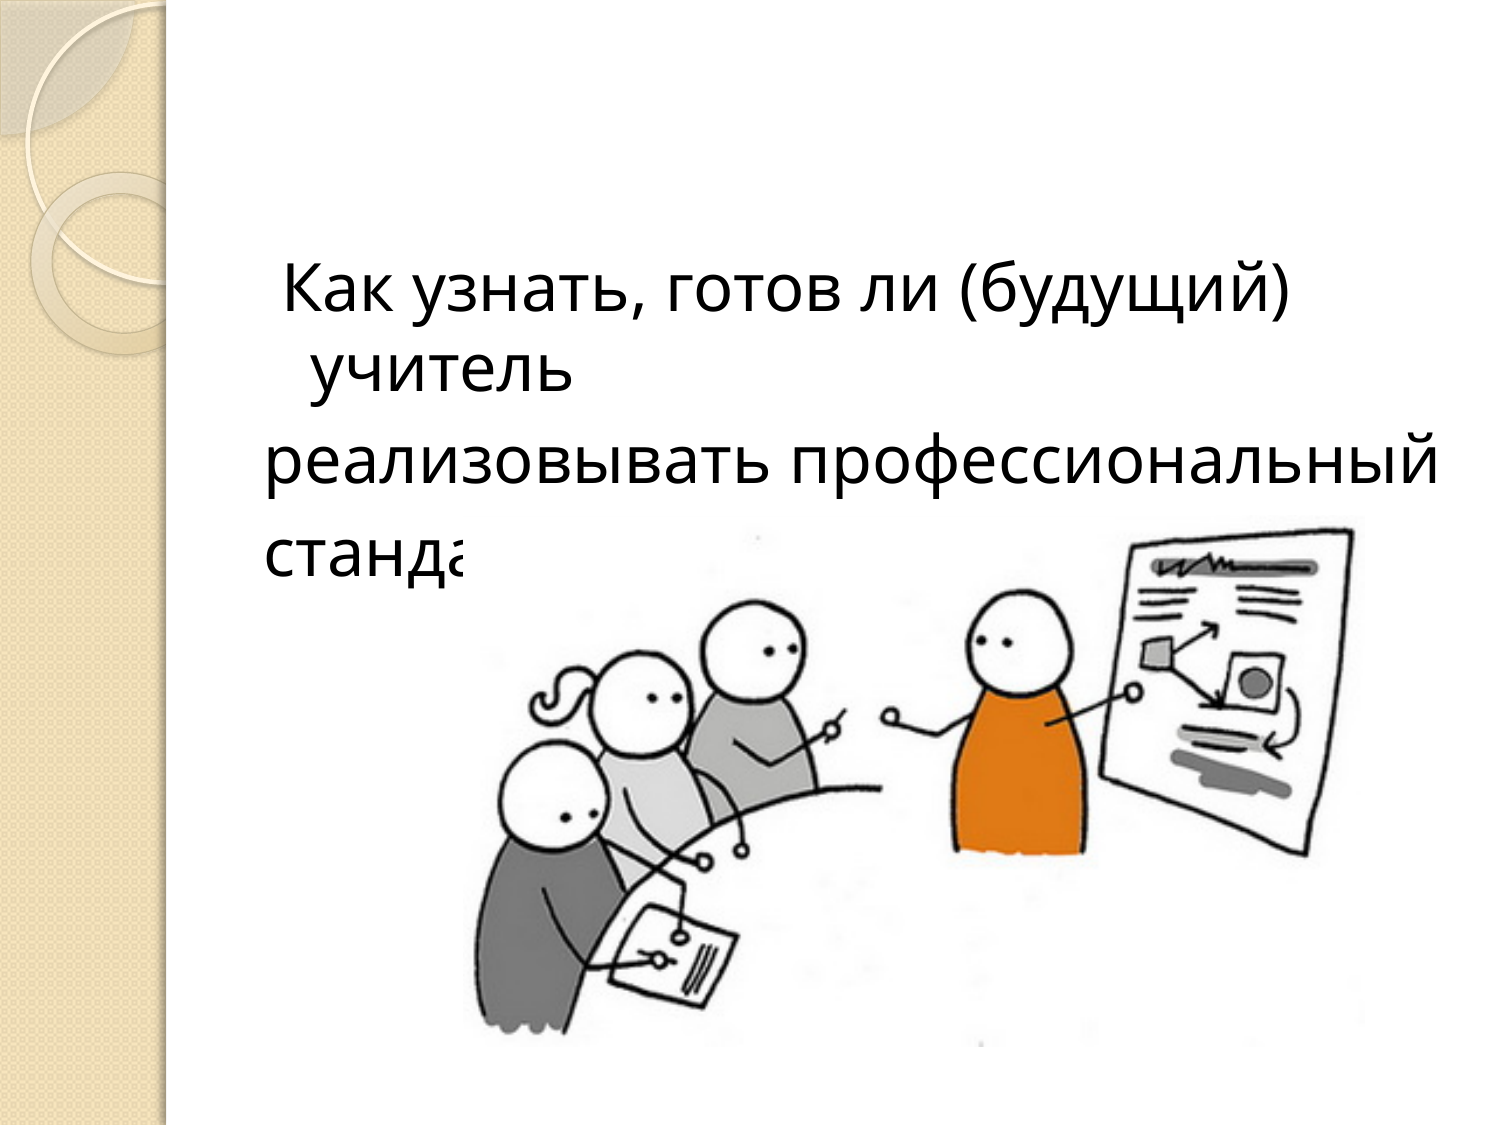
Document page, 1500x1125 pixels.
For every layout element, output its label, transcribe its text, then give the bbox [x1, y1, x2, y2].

picture [463, 514, 1365, 1048]
list Как узнать, готов ли (будущий) учитель реализовывать профессиональный стандарт? [235, 237, 1466, 1025]
